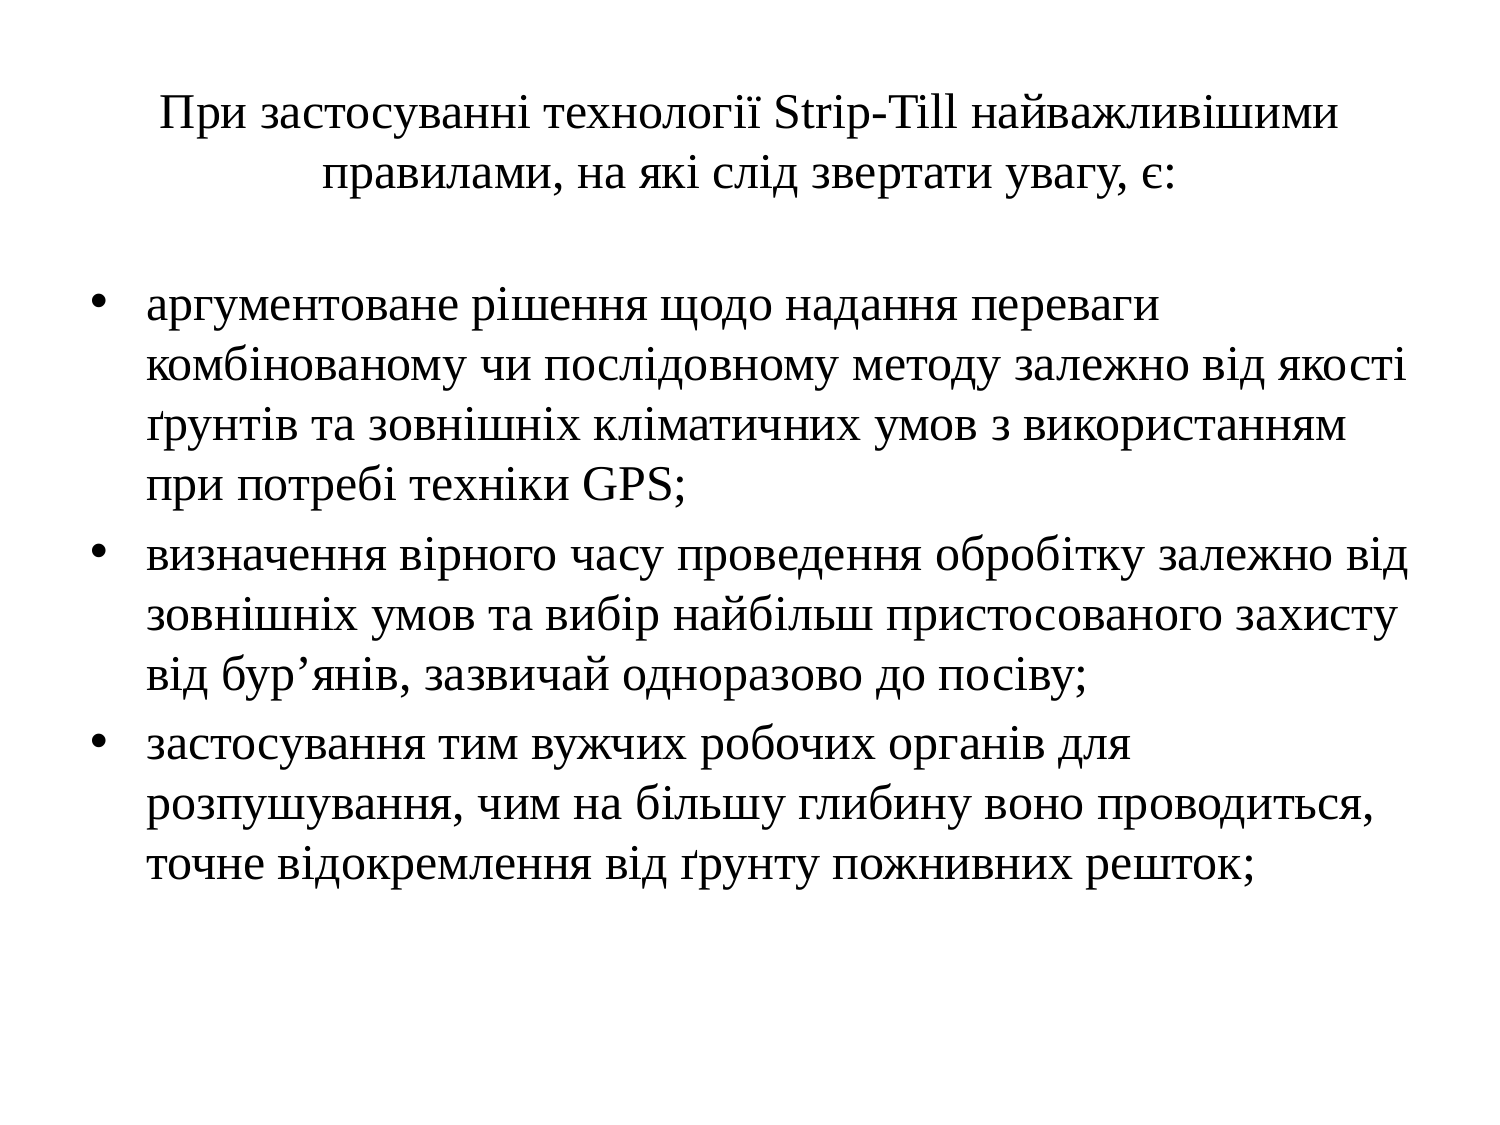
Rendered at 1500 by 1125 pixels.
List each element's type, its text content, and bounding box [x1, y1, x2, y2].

title При застосуванні технології Strip-­Till найважливішими правилами, на які слід звертати увагу, є: [74, 44, 1426, 233]
list аргументоване рішення щодо надання переваги комбінованому чи послідовному методу залежно від якості ґрунтів та зовнішніх кліматичних умов з використанням при потребі техніки GPS; визначення вірного часу проведення обробітку залежно від зовнішніх умов та вибір найбільш пристосованого захисту від бур’янів, зазвичай одноразово до посіву; застосування тим вужчих робочих органів для розпушування, чим на більшу глибину воно проводиться, точне відокремлення від ґрунту пожнивних решток; [74, 262, 1426, 1006]
